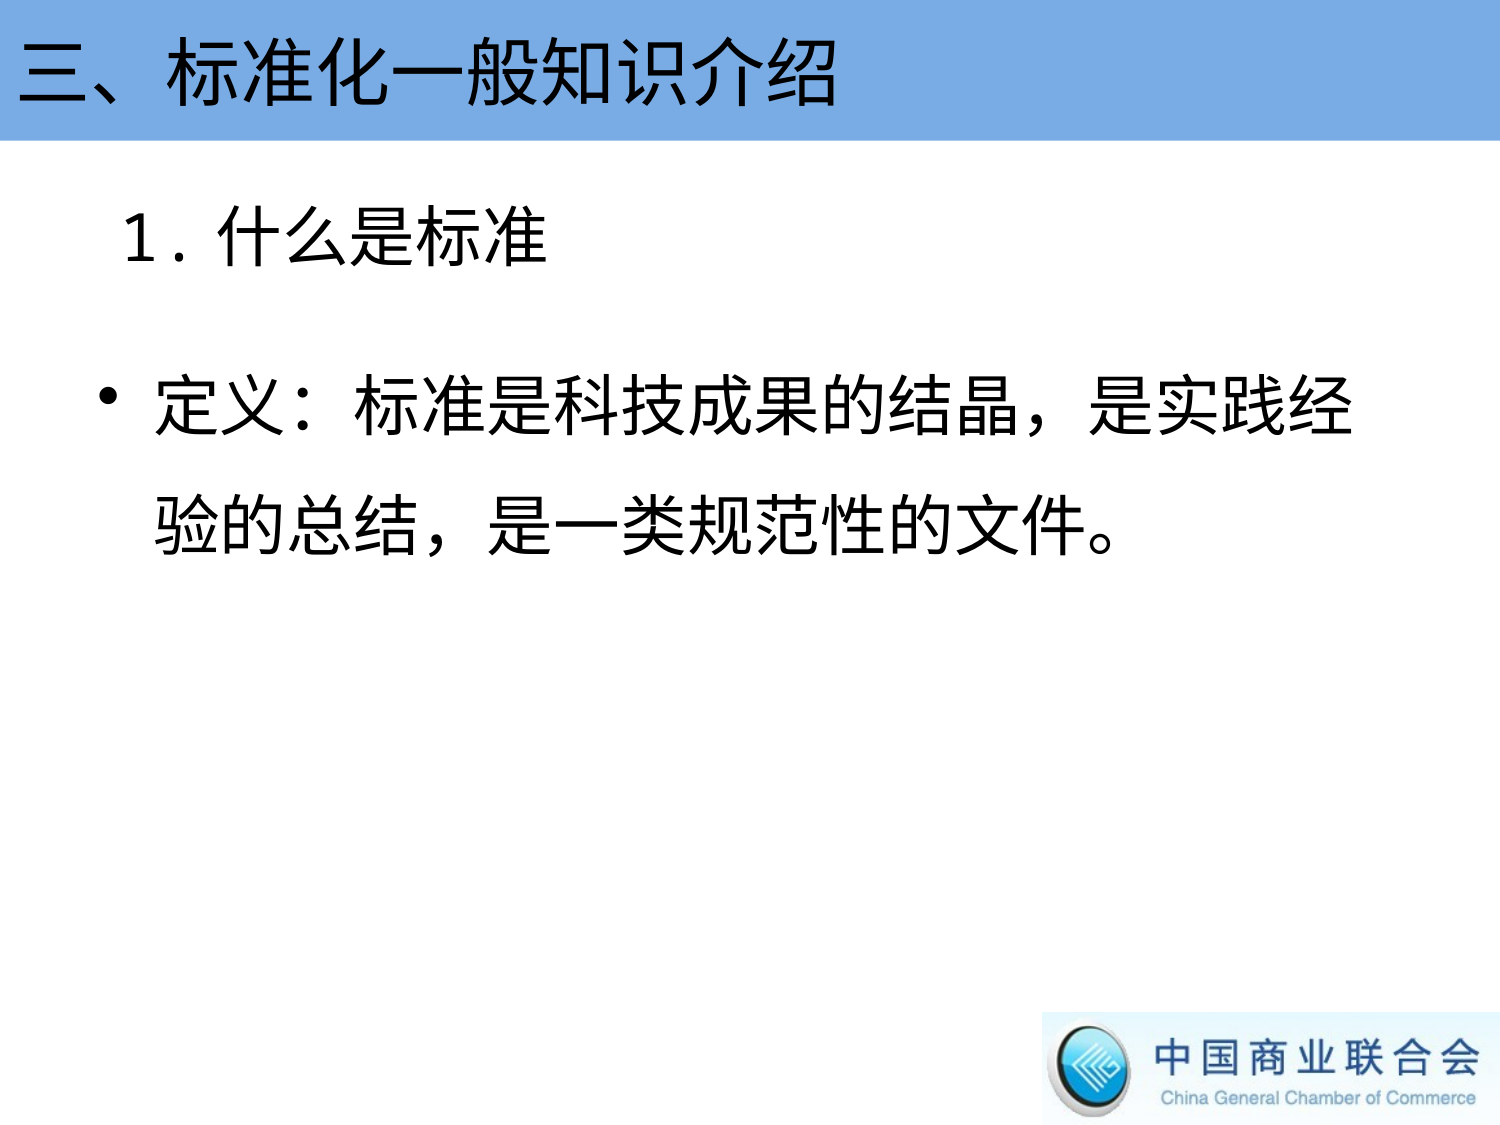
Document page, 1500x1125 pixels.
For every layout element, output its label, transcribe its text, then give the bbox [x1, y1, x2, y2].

list 定义：标准是科技成果的结晶，是实践经验的总结，是一类规范性的文件。 [81, 316, 1433, 1060]
text_box 1.什么是标准 [104, 187, 564, 283]
text_box 三、标准化一般知识介绍 [0, 0, 1032, 141]
picture [1042, 1012, 1500, 1125]
